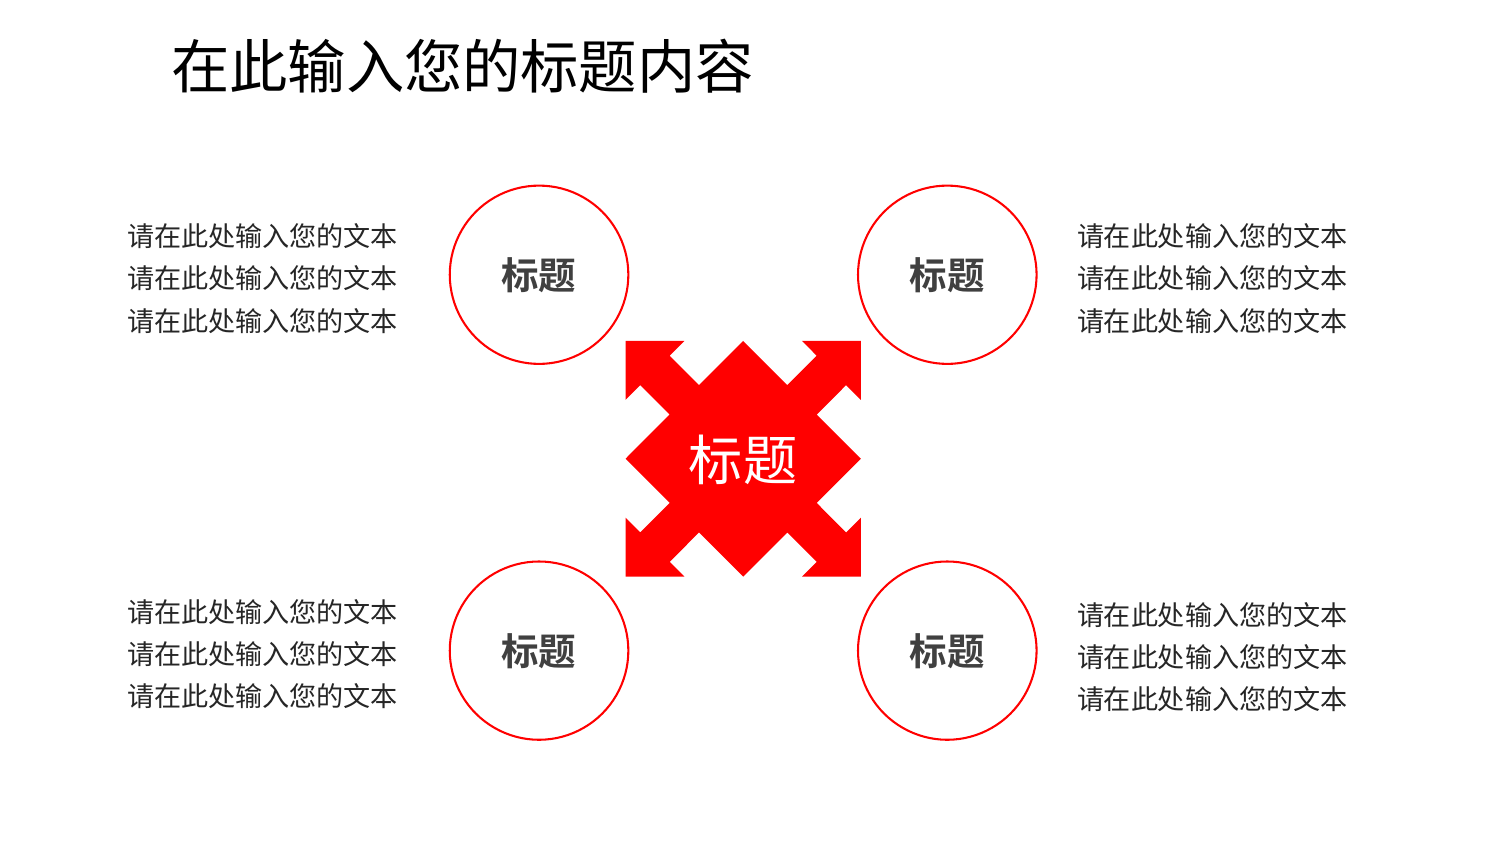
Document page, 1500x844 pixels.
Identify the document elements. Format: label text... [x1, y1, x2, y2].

text_box 标题 [855, 559, 1039, 742]
text_box 请在此处输入您的文本 请在此处输入您的文本 请在此处输入您的文本 [110, 201, 440, 345]
text_box 请在此处输入您的文本 请在此处输入您的文本 请在此处输入您的文本 [1060, 201, 1390, 345]
text_box 标题 [855, 183, 1039, 366]
text_box 标题 [625, 340, 861, 577]
text_box 标题 [447, 559, 631, 742]
text_box 在此输入您的标题内容 [156, 22, 793, 108]
text_box 请在此处输入您的文本 请在此处输入您的文本 请在此处输入您的文本 [110, 577, 440, 721]
text_box 标题 [447, 183, 631, 366]
text_box 请在此处输入您的文本 请在此处输入您的文本 请在此处输入您的文本 [1060, 580, 1390, 724]
